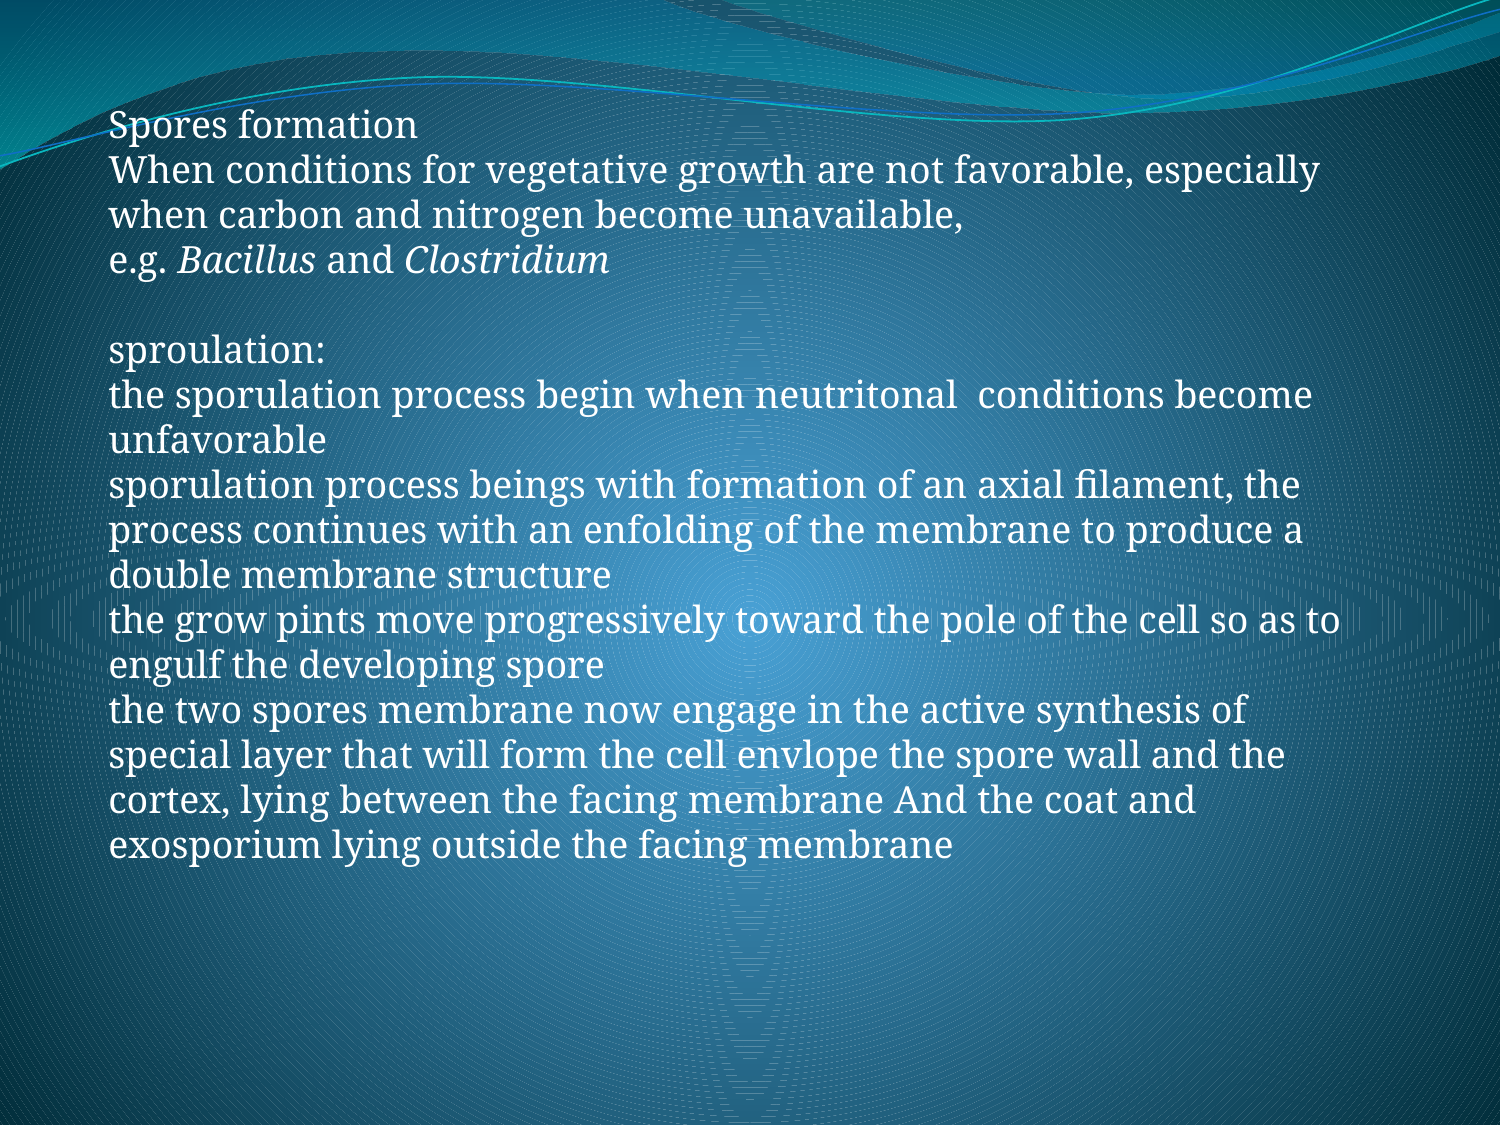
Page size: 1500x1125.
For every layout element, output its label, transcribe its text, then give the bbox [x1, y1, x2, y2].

text_box Spores formation When conditions for vegetative growth are not favorable, especially when carbon and nitrogen become unavailable, e.g. Bacillus and Clostridium sproulation: the sporulation process begin when neutritonal conditions become unfavorable sporulation process beings with formation of an axial filament, the process continues with an enfolding of the membrane to produce a double membrane structure the grow pints move progressively toward the pole of the cell so as to engulf the developing spore the two spores membrane now engage in the active synthesis of special layer that will form the cell envlope the spore wall and the cortex, lying between the facing membrane And the coat and exosporium lying outside the facing membrane [93, 93, 1371, 919]
